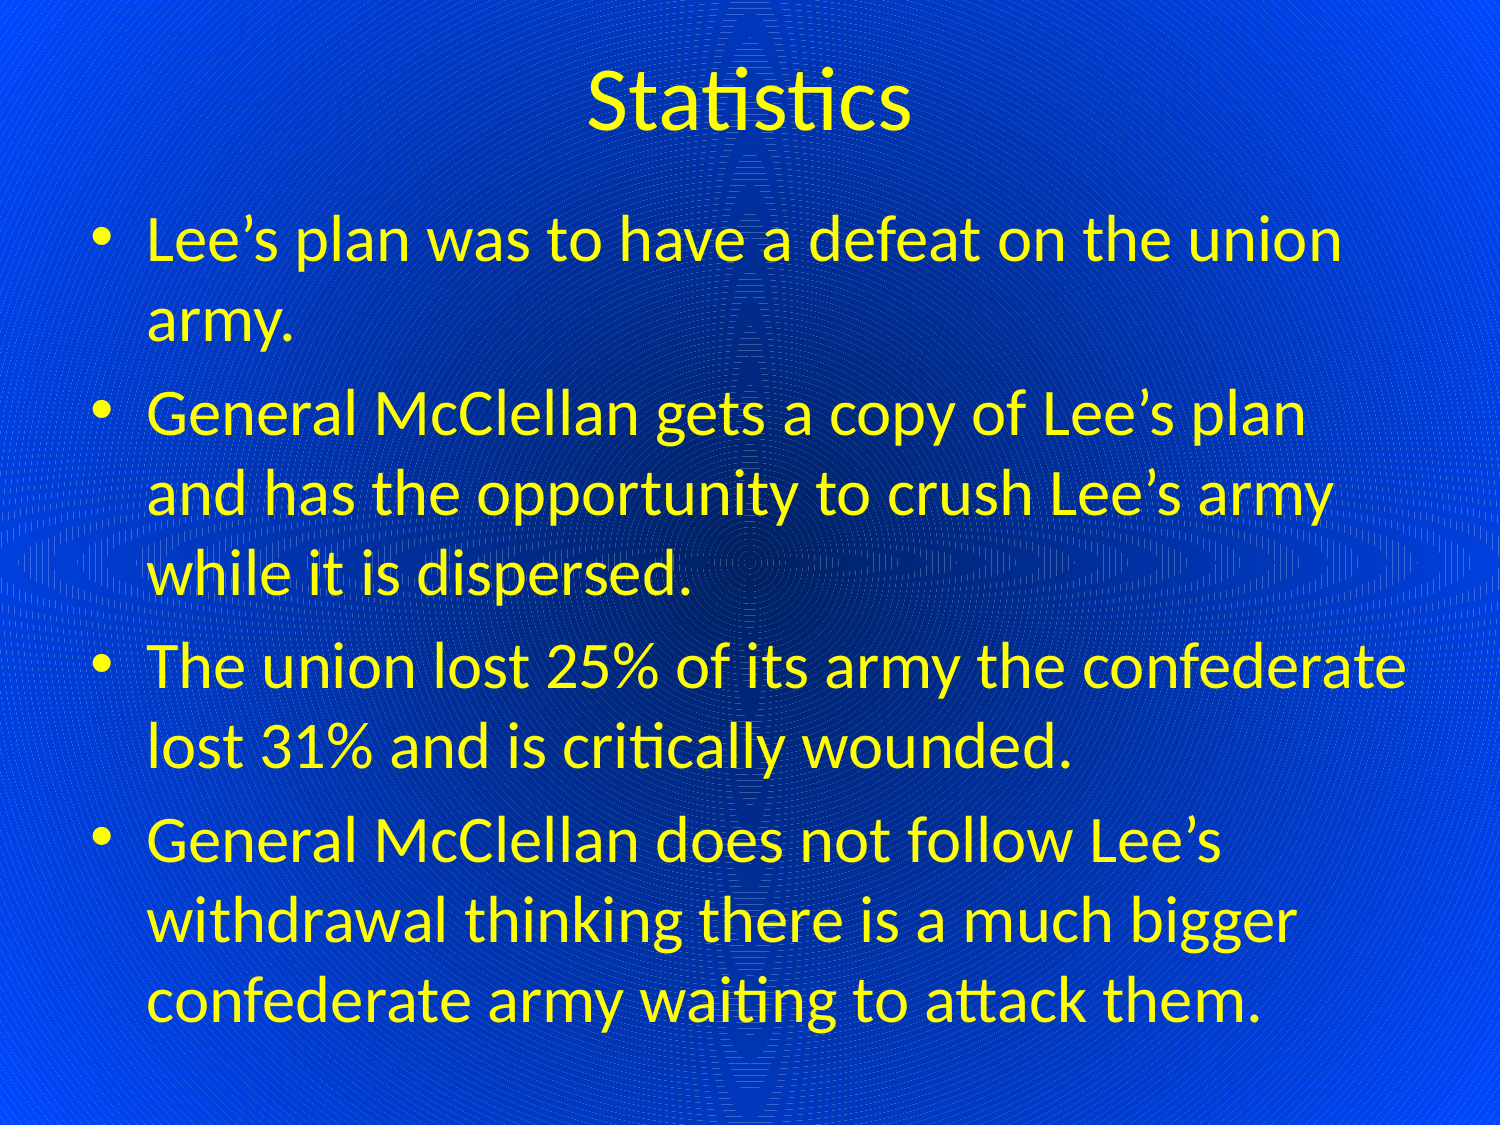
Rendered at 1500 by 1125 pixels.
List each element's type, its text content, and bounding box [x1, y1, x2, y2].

list Lee’s plan was to have a defeat on the union army. General McClellan gets a copy of Lee’s plan and has the opportunity to crush Lee’s army while it is dispersed. The union lost 25% of its army the confederate lost 31% and is critically wounded. General McClellan does not follow Lee’s withdrawal thinking there is a much bigger confederate army waiting to attack them. [75, 187, 1425, 1075]
title Statistics [75, 0, 1425, 187]
